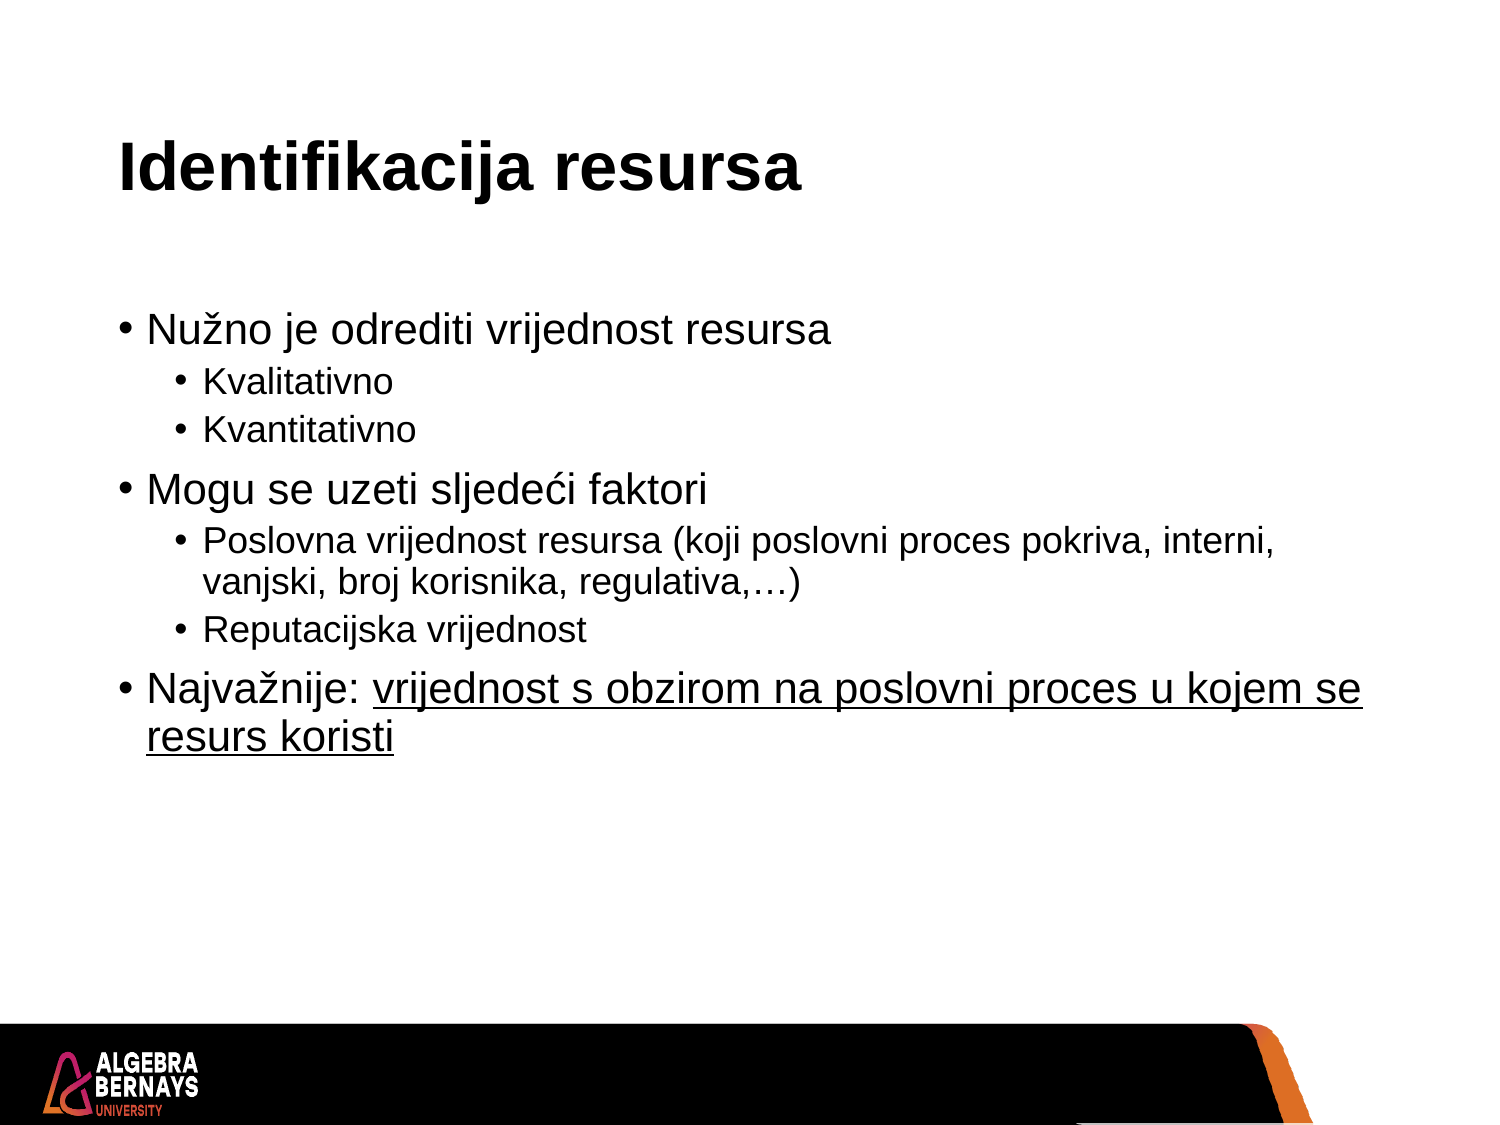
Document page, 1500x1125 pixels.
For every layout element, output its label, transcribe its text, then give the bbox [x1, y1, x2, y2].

list Nužno je odrediti vrijednost resursa Kvalitativno Kvantitativno Mogu se uzeti sljedeći faktori Poslovna vrijednost resursa (koji poslovni proces pokriva, interni, vanjski, broj korisnika, regulativa,…) Reputacijska vrijednost Najvažnije: vrijednost s obzirom na poslovni proces u kojem se resurs koristi [103, 299, 1397, 1014]
picture [0, 1023, 1468, 1125]
title Identifikacija resursa [103, 59, 1397, 278]
